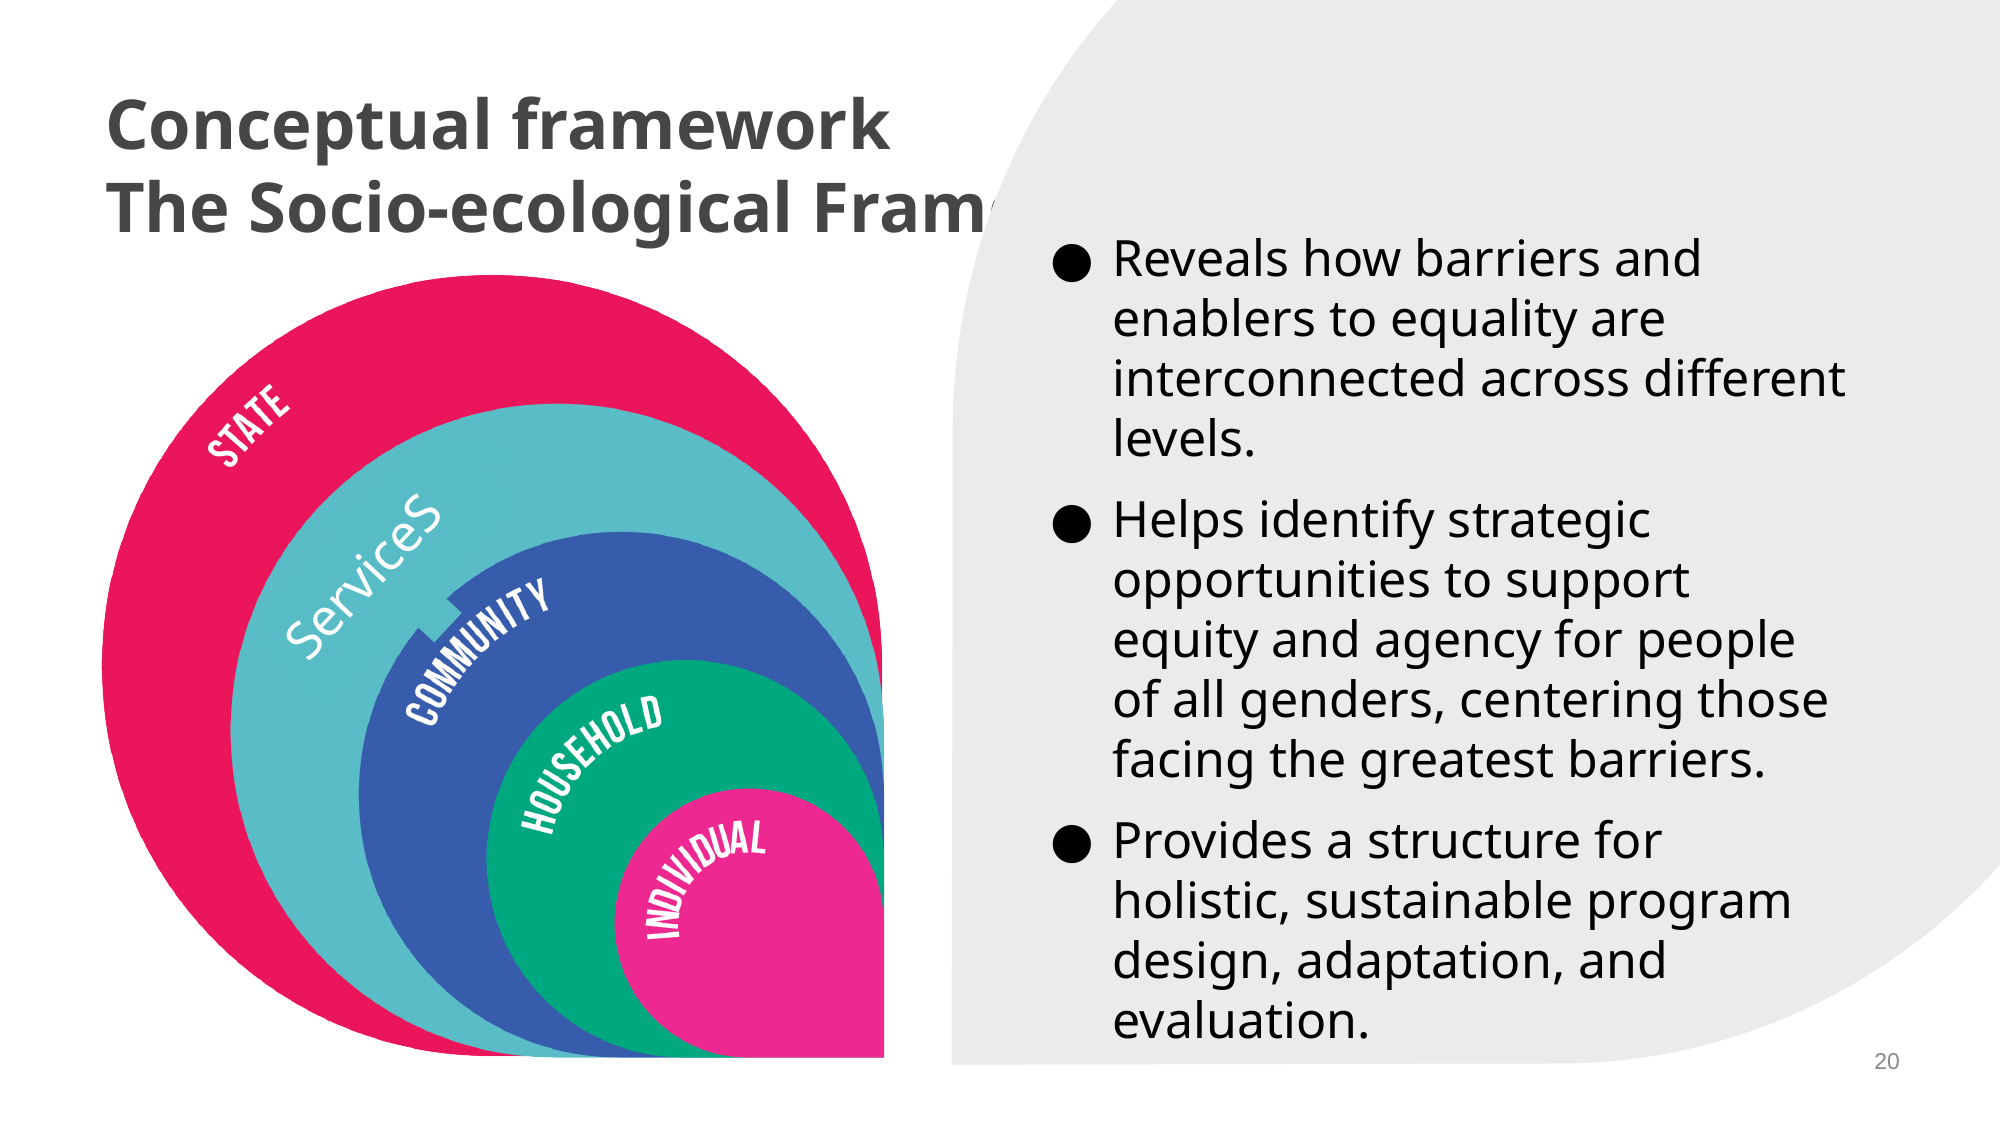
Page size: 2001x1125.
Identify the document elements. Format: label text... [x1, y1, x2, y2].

text_box Reveals how barriers and enablers to equality are interconnected across different levels. Helps identify strategic opportunities to support equity and agency for people of all genders, centering those facing the greatest barriers. Provides a structure for holistic, sustainable program design, adaptation, and evaluation. [1037, 225, 1869, 1049]
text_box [52, 225, 933, 1107]
text_box [951, 0, 2000, 1065]
slide_number 20 [1440, 1046, 1900, 1125]
title Conceptual framework The Socio-ecological Framework (SEF) [102, 79, 1056, 269]
